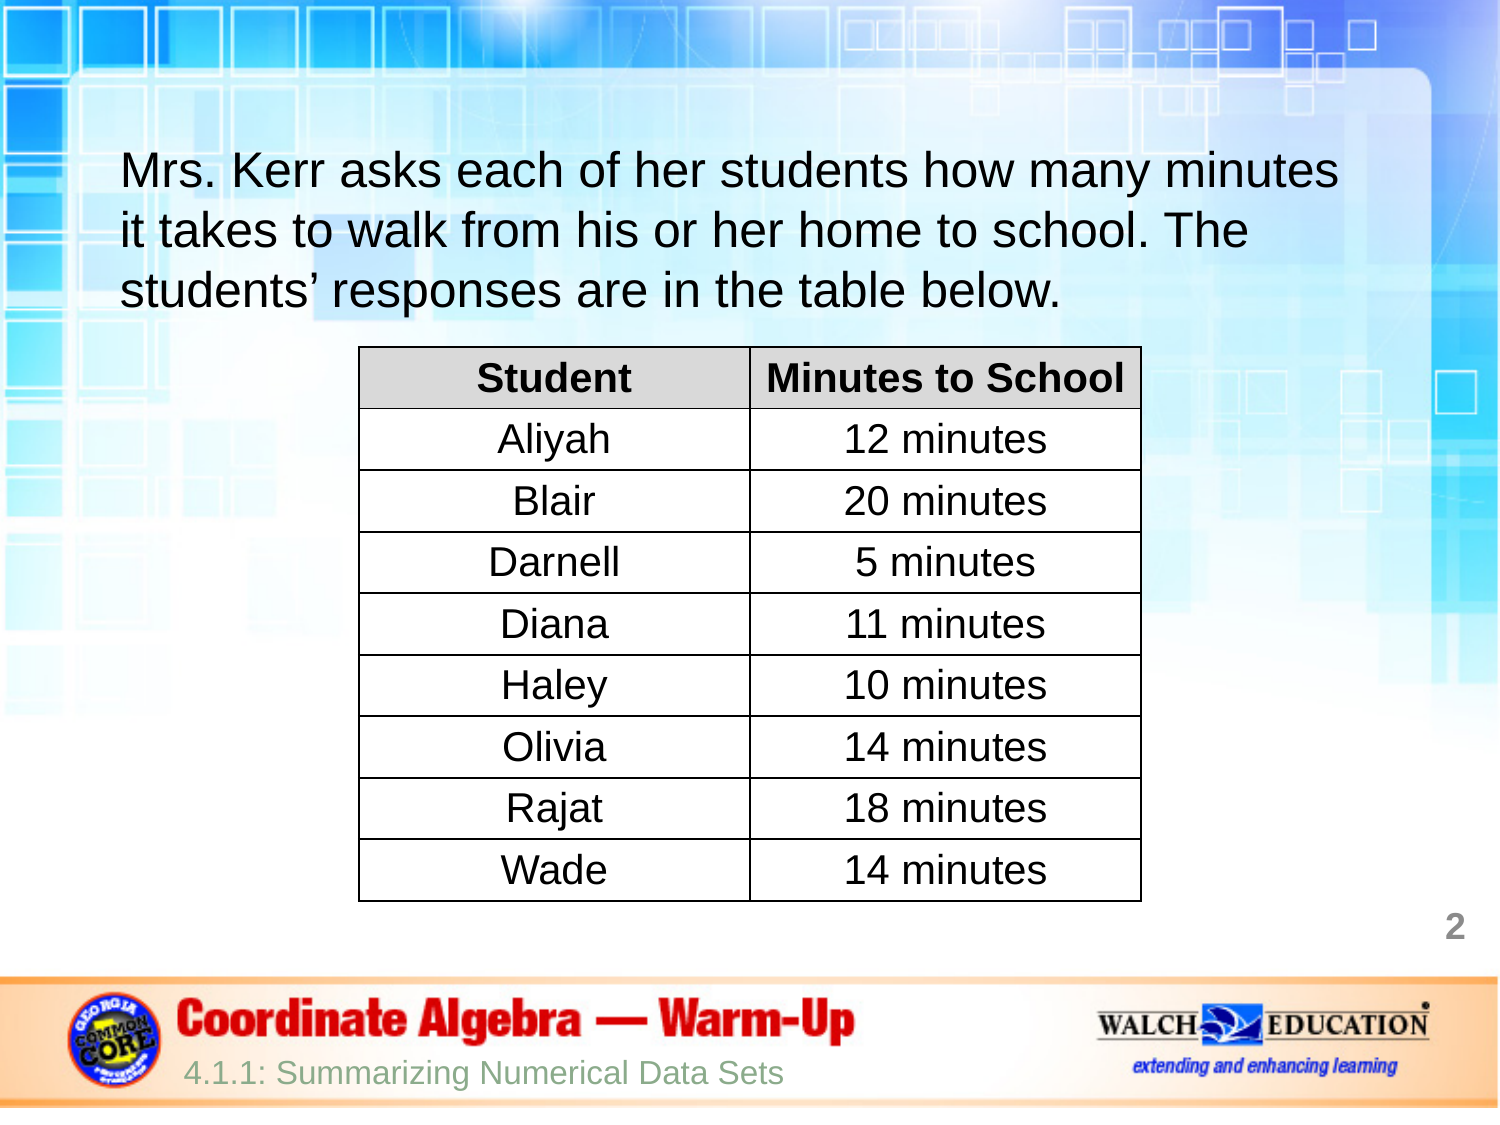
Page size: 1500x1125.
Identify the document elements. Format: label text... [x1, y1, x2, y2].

table_cell 10 minutes [751, 656, 1140, 715]
table_cell Rajat [360, 779, 749, 838]
picture [0, 0, 1500, 1108]
table_cell Darnell [360, 533, 749, 592]
table_cell Olivia [360, 717, 749, 777]
table_cell Aliyah [360, 409, 749, 469]
table_cell Blair [360, 471, 749, 531]
footer 4.1.1: Summarizing Numerical Data Sets [168, 1048, 1067, 1094]
slide_number 2 [1361, 901, 1481, 949]
table_cell 18 minutes [751, 779, 1140, 838]
table_cell 12 minutes [751, 409, 1140, 469]
table_cell Wade [360, 840, 749, 900]
table_cell Haley [360, 656, 749, 715]
text_box Mrs. Kerr asks each of her students how many minutes it takes to walk from his or her home to school. The students’ responses are in the table below. [105, 130, 1394, 949]
table_cell 11 minutes [751, 594, 1140, 654]
table_header Student [360, 348, 749, 408]
table_cell 5 minutes [751, 533, 1140, 592]
table_header Minutes to School [751, 348, 1140, 408]
table_cell 14 minutes [751, 840, 1140, 900]
table_cell Diana [360, 594, 749, 654]
table_cell 14 minutes [751, 717, 1140, 777]
table_cell 20 minutes [751, 471, 1140, 531]
